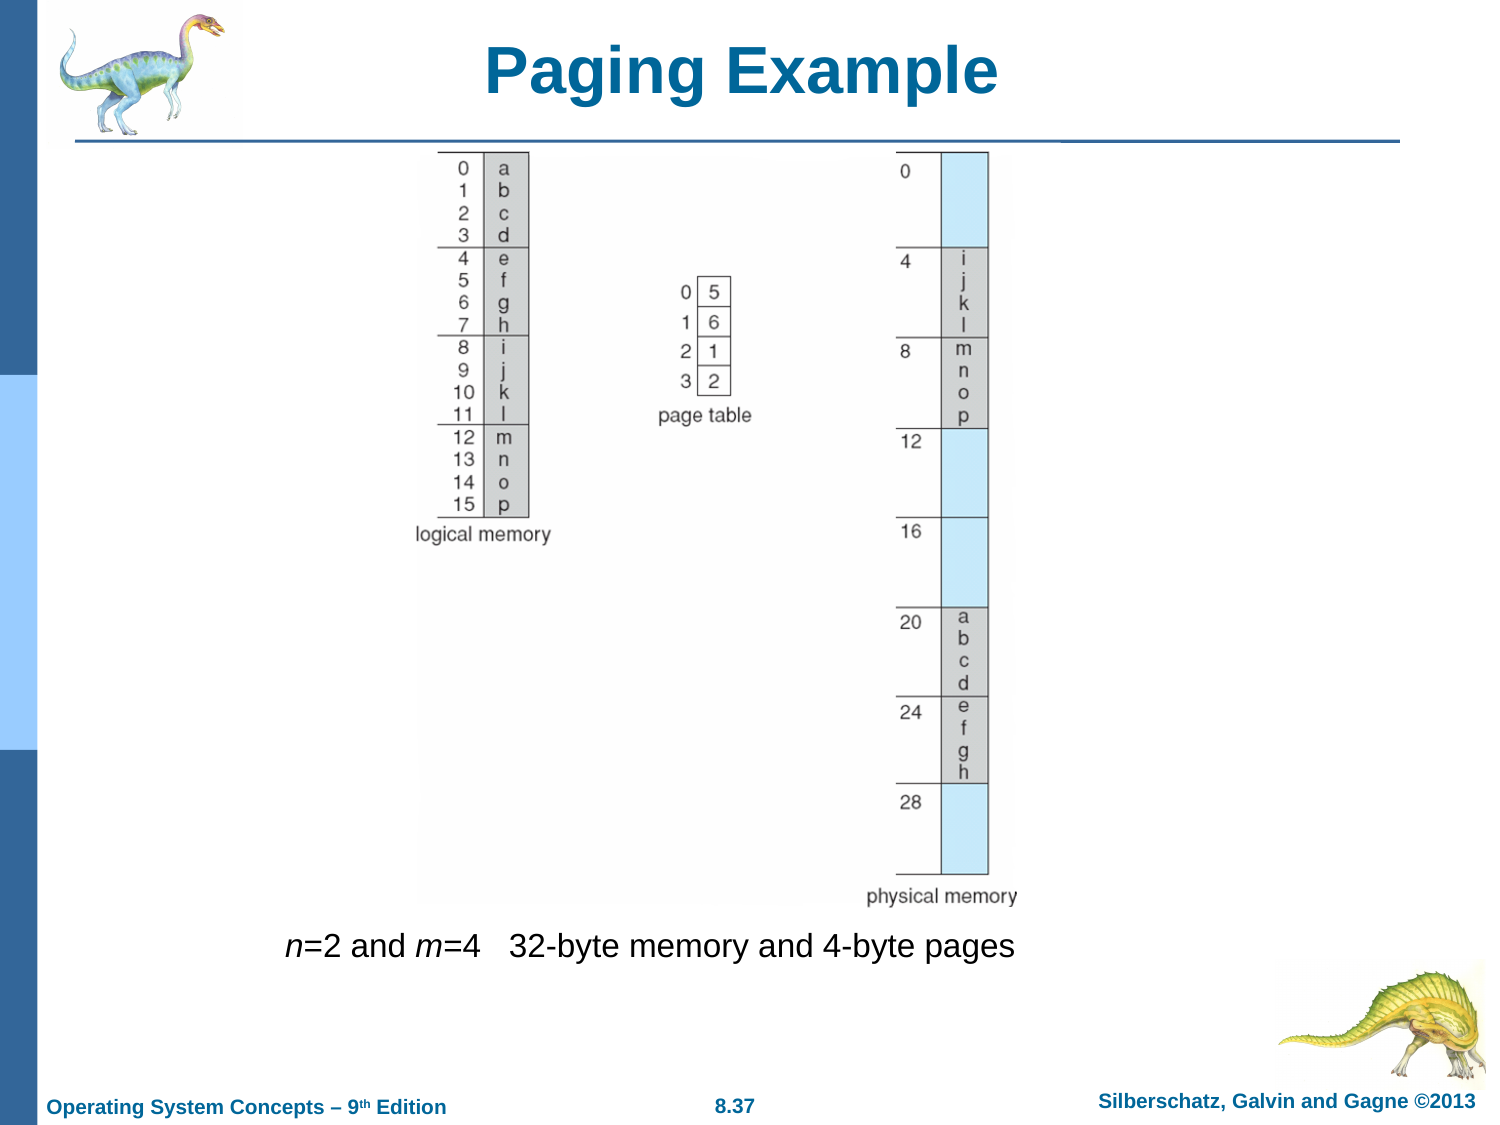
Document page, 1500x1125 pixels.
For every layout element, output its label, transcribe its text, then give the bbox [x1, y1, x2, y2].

picture [409, 151, 1018, 909]
title Paging Example [79, 14, 1405, 115]
picture [1275, 959, 1486, 1090]
text_box n=2 and m=4 32-byte memory and 4-byte pages [270, 916, 1255, 972]
picture [46, 0, 243, 149]
